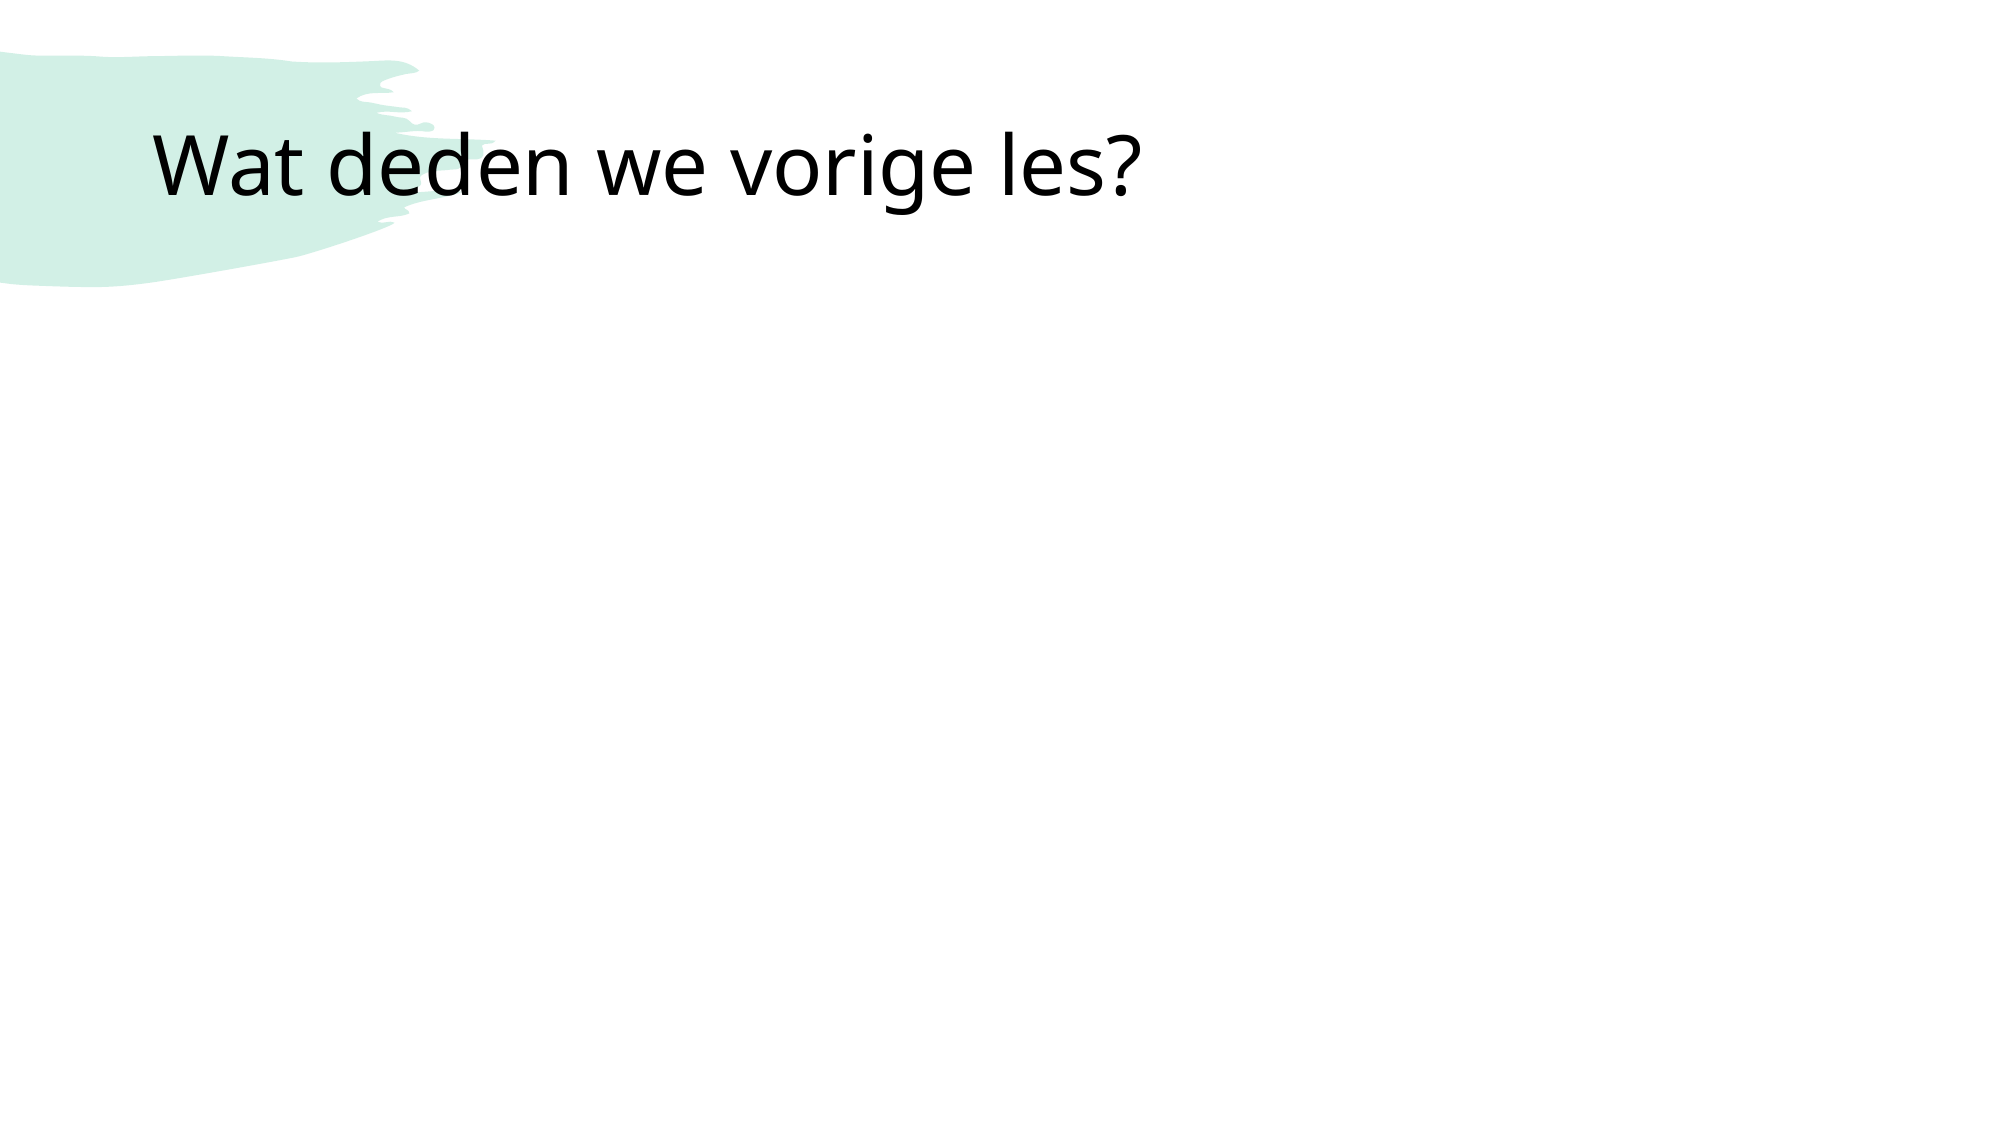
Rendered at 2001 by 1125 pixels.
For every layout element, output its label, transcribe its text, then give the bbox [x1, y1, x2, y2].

title Wat deden we vorige les? [137, 59, 1863, 278]
